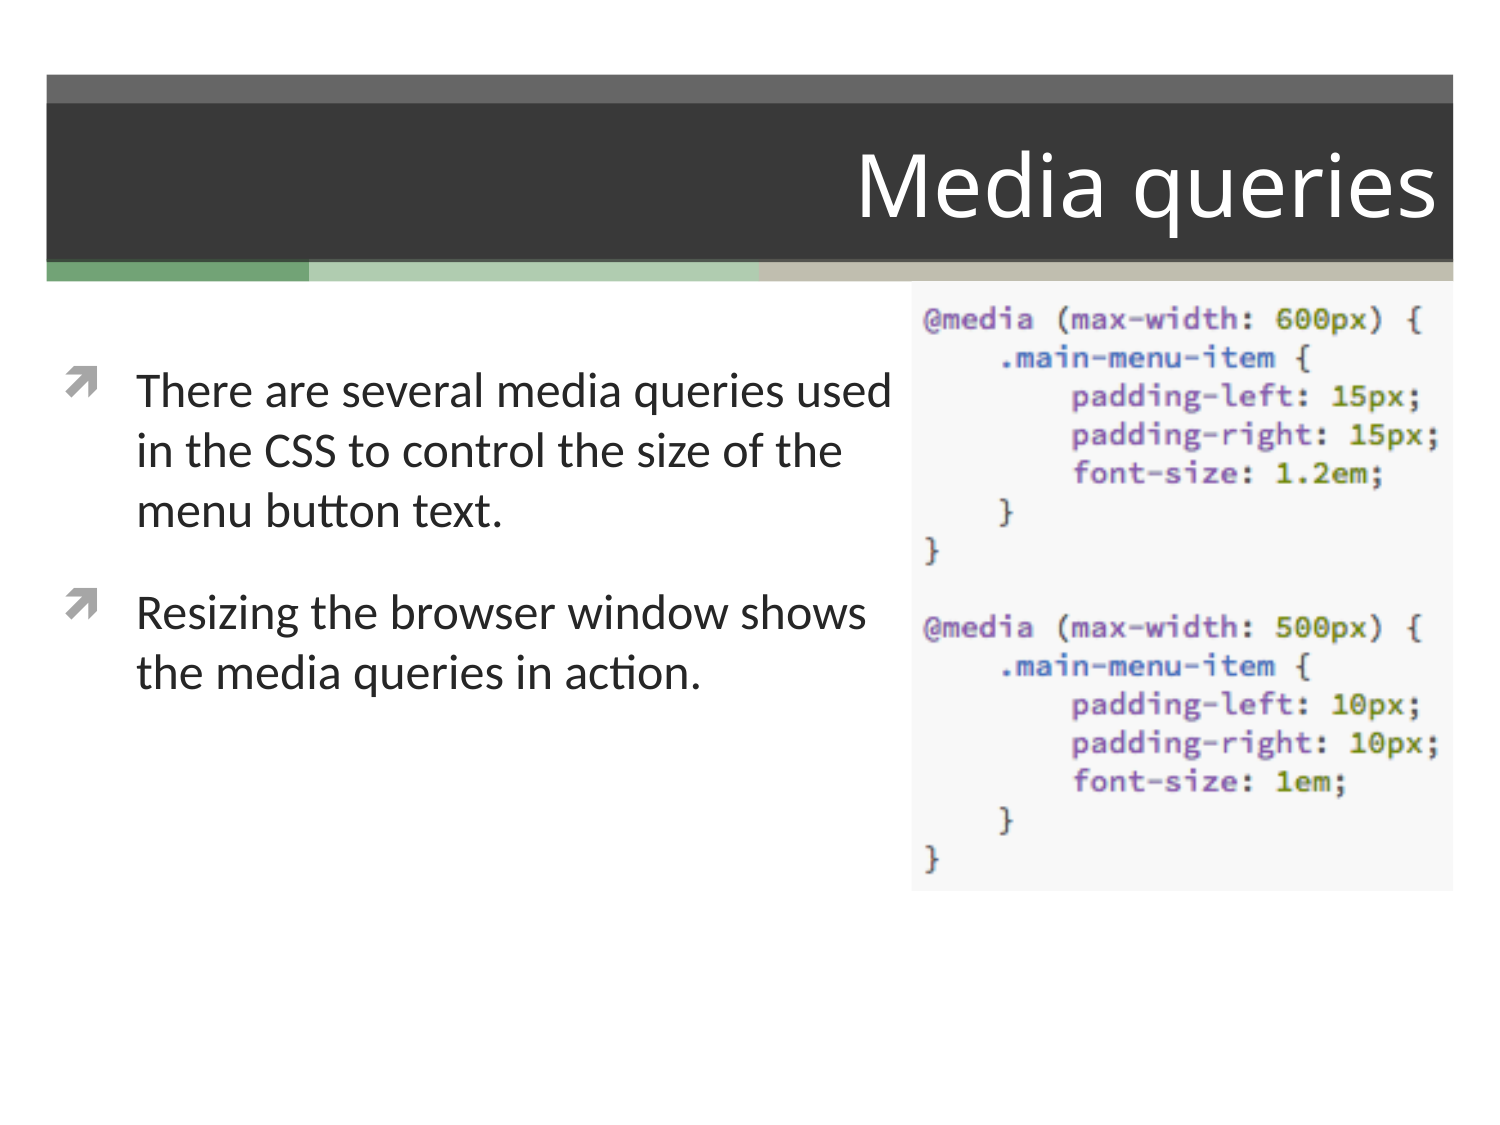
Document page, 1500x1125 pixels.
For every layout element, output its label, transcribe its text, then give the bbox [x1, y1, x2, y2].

list There are several media queries used in the CSS to control the size of the menu button text. Resizing the browser window shows the media queries in action. [46, 350, 912, 1005]
title Media queries [46, 103, 1454, 263]
picture [911, 280, 1454, 891]
